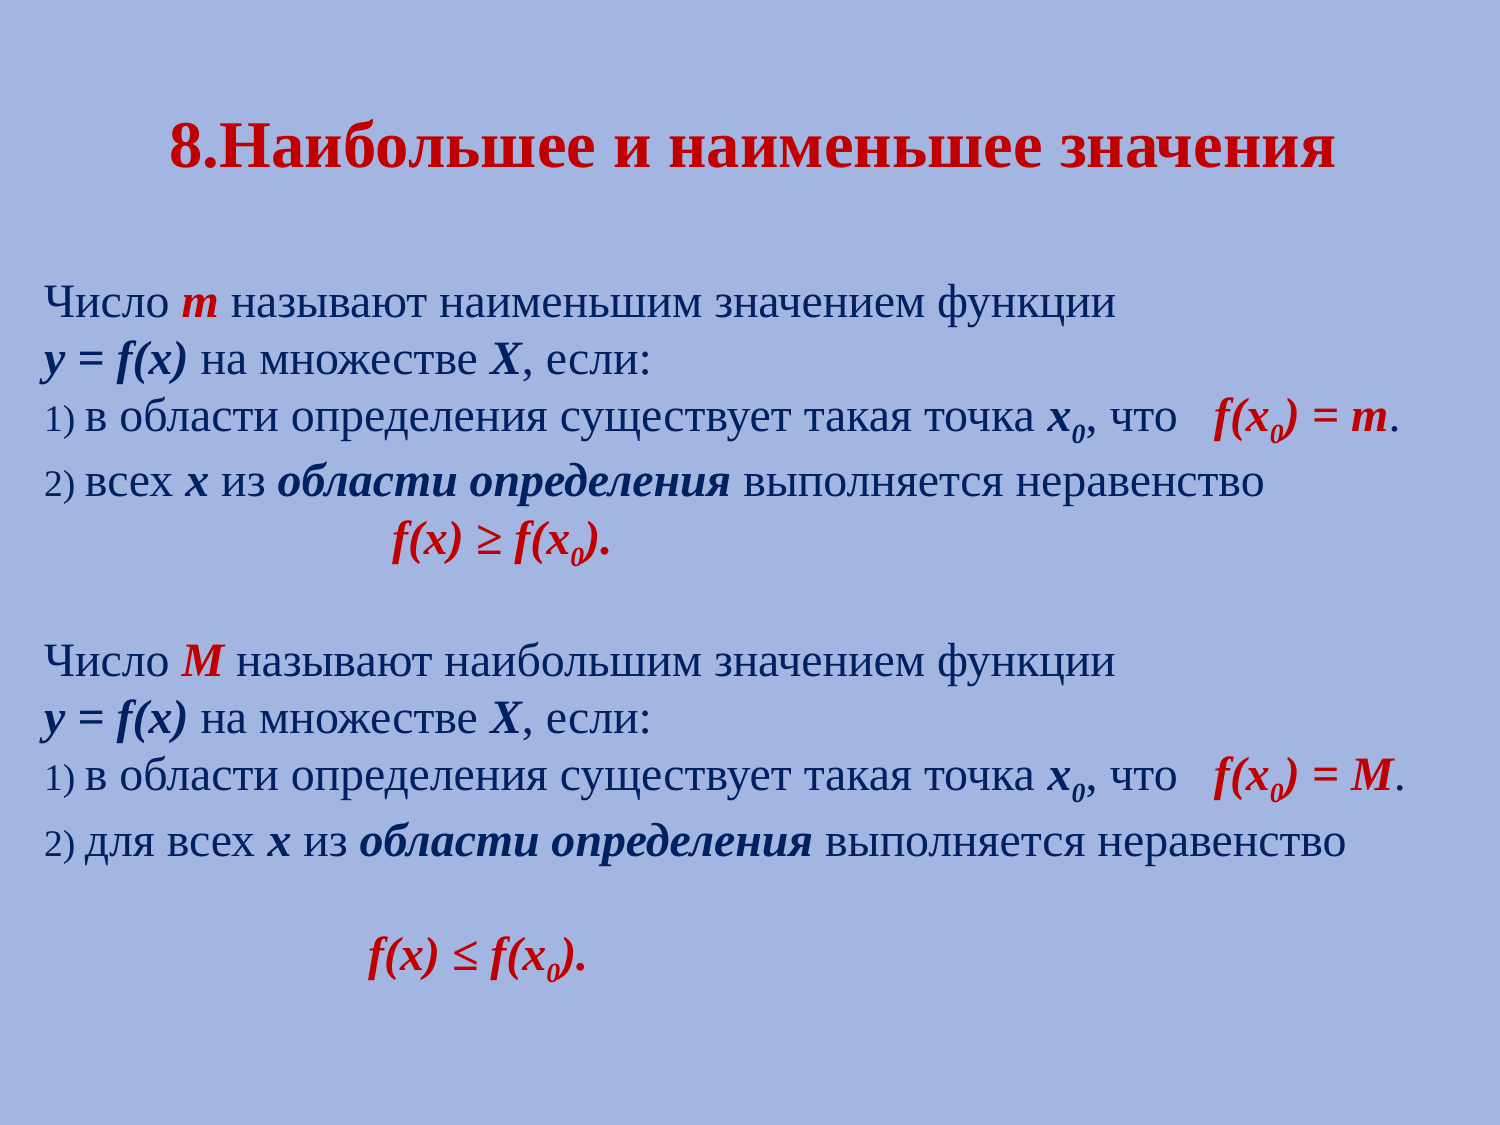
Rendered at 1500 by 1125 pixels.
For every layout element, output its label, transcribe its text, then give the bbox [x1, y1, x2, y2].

list Число m называют наименьшим значением функции у = f(х) на множестве Х, если: 1) в области определения существует такая точка х0, что f(х0) = m. 2) всех х из области определения выполняется неравенство f(х) ≥ f(х0). Число M называют наибольшим значением функции у = f(х) на множестве Х, если: 1) в области определения существует такая точка х0, что f(х0) = M. 2) для всех х из области определения выполняется неравенство f(х) ≤ f(х0). [29, 262, 1471, 1094]
title 8.Наибольшее и наименьшее значения [70, 82, 1437, 200]
